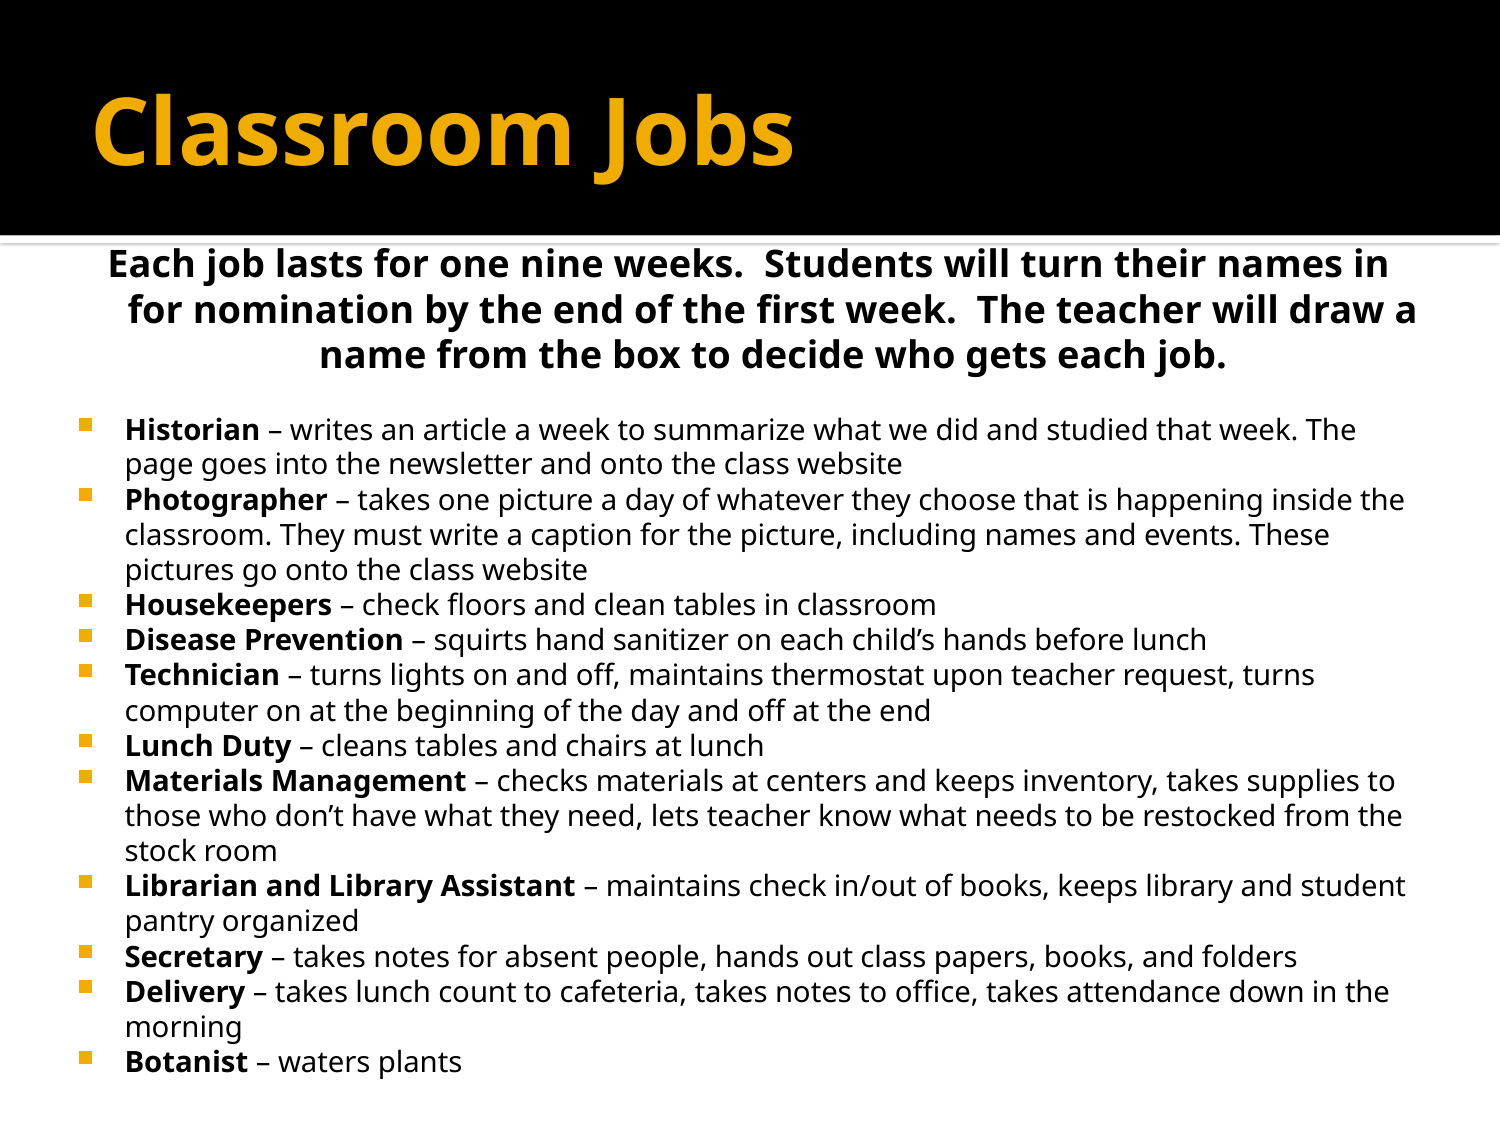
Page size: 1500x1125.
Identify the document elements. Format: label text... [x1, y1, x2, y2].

title Classroom Jobs [75, 25, 1425, 224]
list Each job lasts for one nine weeks. Students will turn their names in for nomination by the end of the first week. The teacher will draw a name from the box to decide who gets each job. Historian – writes an article a week to summarize what we did and studied that week. The page goes into the newsletter and onto the class website Photographer – takes one picture a day of whatever they choose that is happening inside the classroom. They must write a caption for the picture, including names and events. These pictures go onto the class website Housekeepers – check floors and clean tables in classroom Disease Prevention – squirts hand sanitizer on each child’s hands before lunch Technician – turns lights on and off, maintains thermostat upon teacher request, turns computer on at the beginning of the day and off at the end Lunch Duty – cleans tables and chairs at lunch Materials Management – checks materials at centers and keeps inventory, takes supplies to those who don’t have what they need, lets teacher know what needs to be restocked from the stock room Librarian and Library Assistant – maintains check in/out of books, keeps library and student pantry organized Secretary – takes notes for absent people, hands out class papers, books, and folders Delivery – takes lunch count to cafeteria, takes notes to office, takes attendance down in the morning Botanist – waters plants [50, 224, 1438, 1100]
